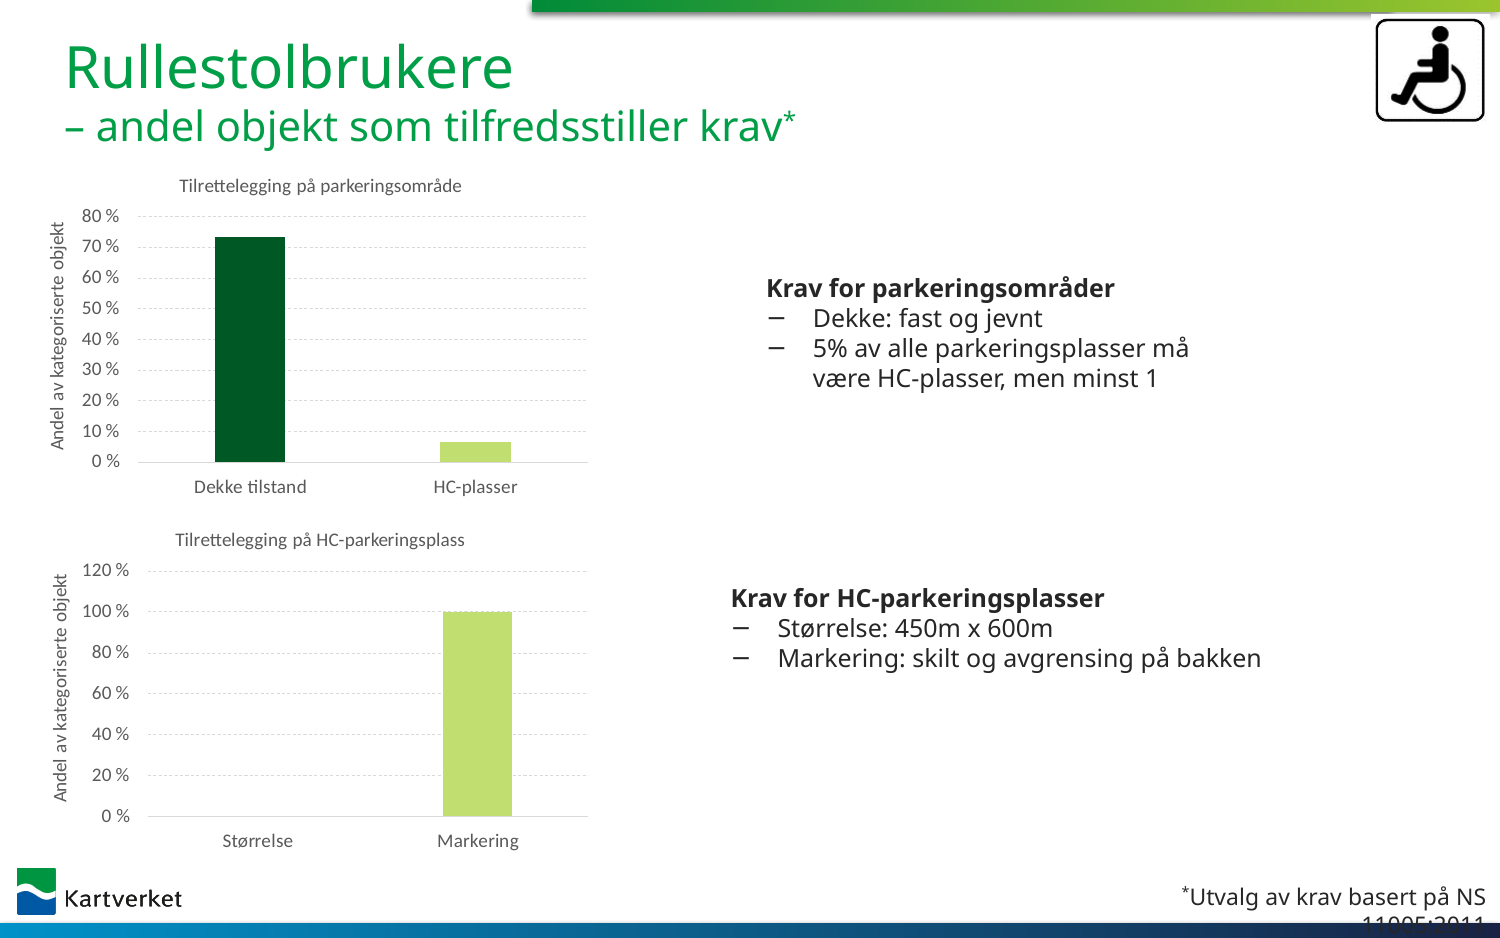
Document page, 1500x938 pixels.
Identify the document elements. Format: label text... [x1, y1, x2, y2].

picture [41, 166, 599, 505]
picture [41, 520, 599, 859]
picture [1371, 13, 1491, 127]
text_box Rullestolbrukere – andel objekt som tilfredsstiller krav* [49, 23, 1431, 158]
text_box Krav for parkeringsområder Dekke: fast og jevnt 5% av alle parkeringsplasser må være HC-plasser, men minst 1 [751, 264, 1232, 400]
text_box Krav for HC-parkeringsplasser Størrelse: 450m x 600m Markering: skilt og avgrensing på bakken [715, 574, 1278, 680]
text_box *Utvalg av krav basert på NS 11005:2011 [1068, 873, 1500, 938]
